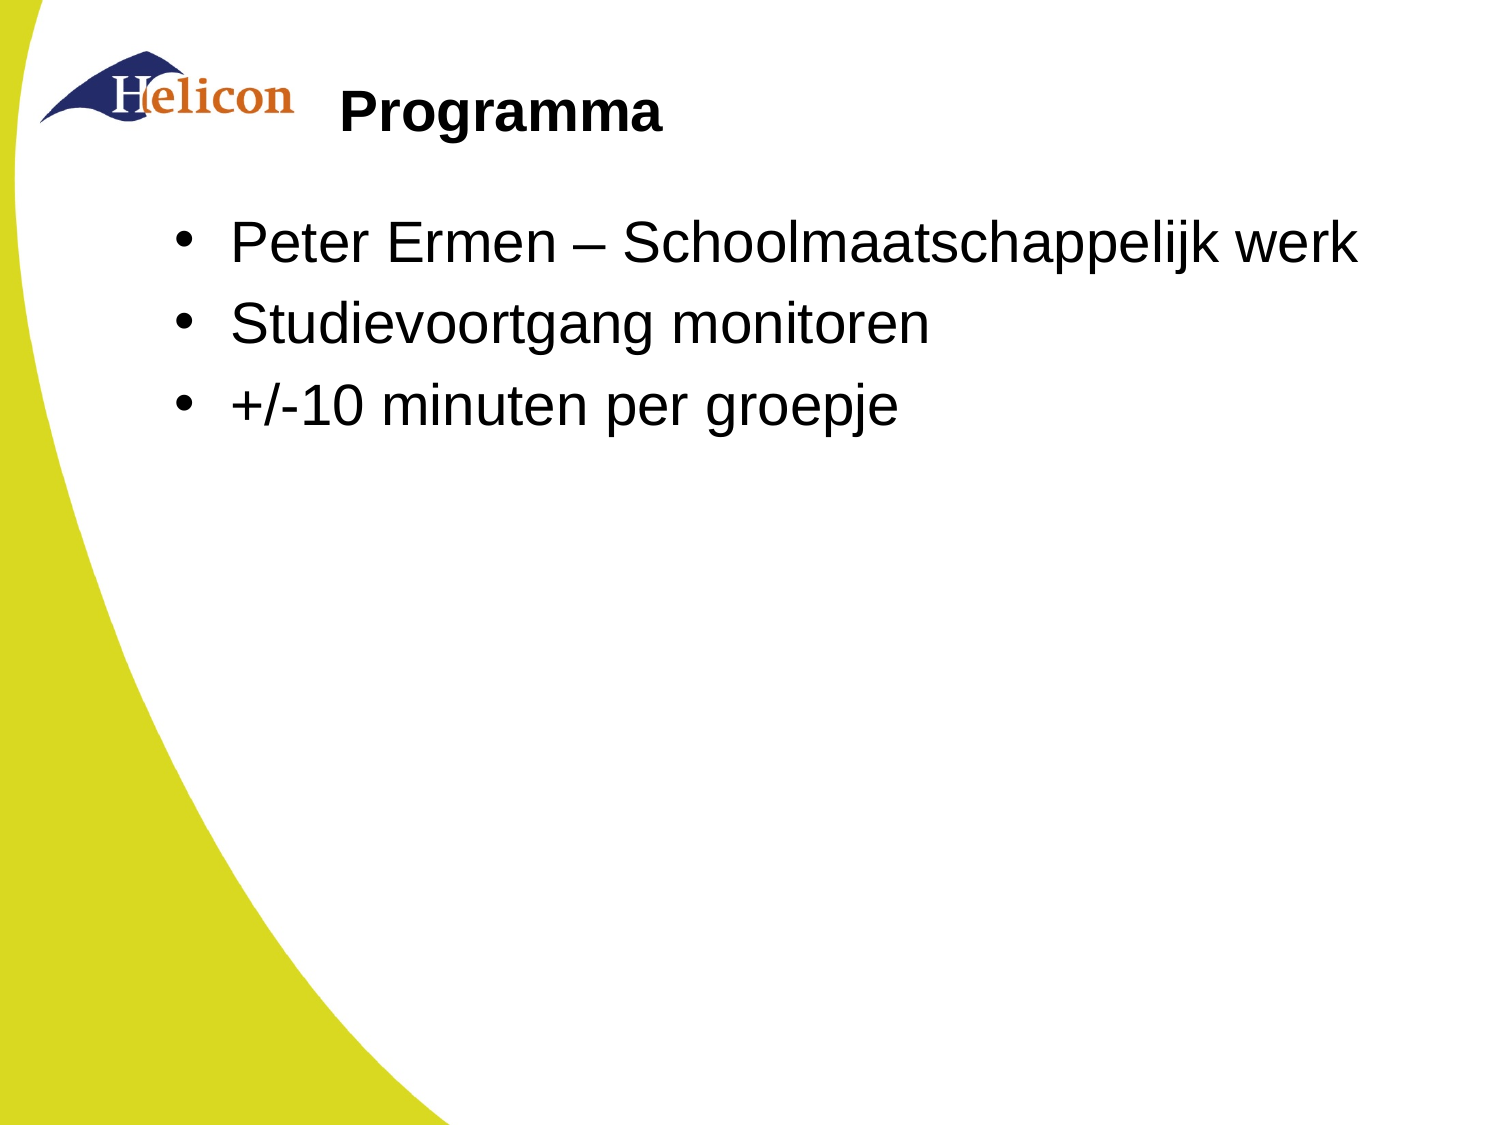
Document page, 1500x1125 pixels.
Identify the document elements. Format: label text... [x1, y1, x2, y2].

title Programma [324, 54, 1415, 161]
picture [0, 0, 1500, 1125]
list Peter Ermen – Schoolmaatschappelijk werk Studievoortgang monitoren +/-10 minuten per groepje [159, 196, 1425, 1005]
